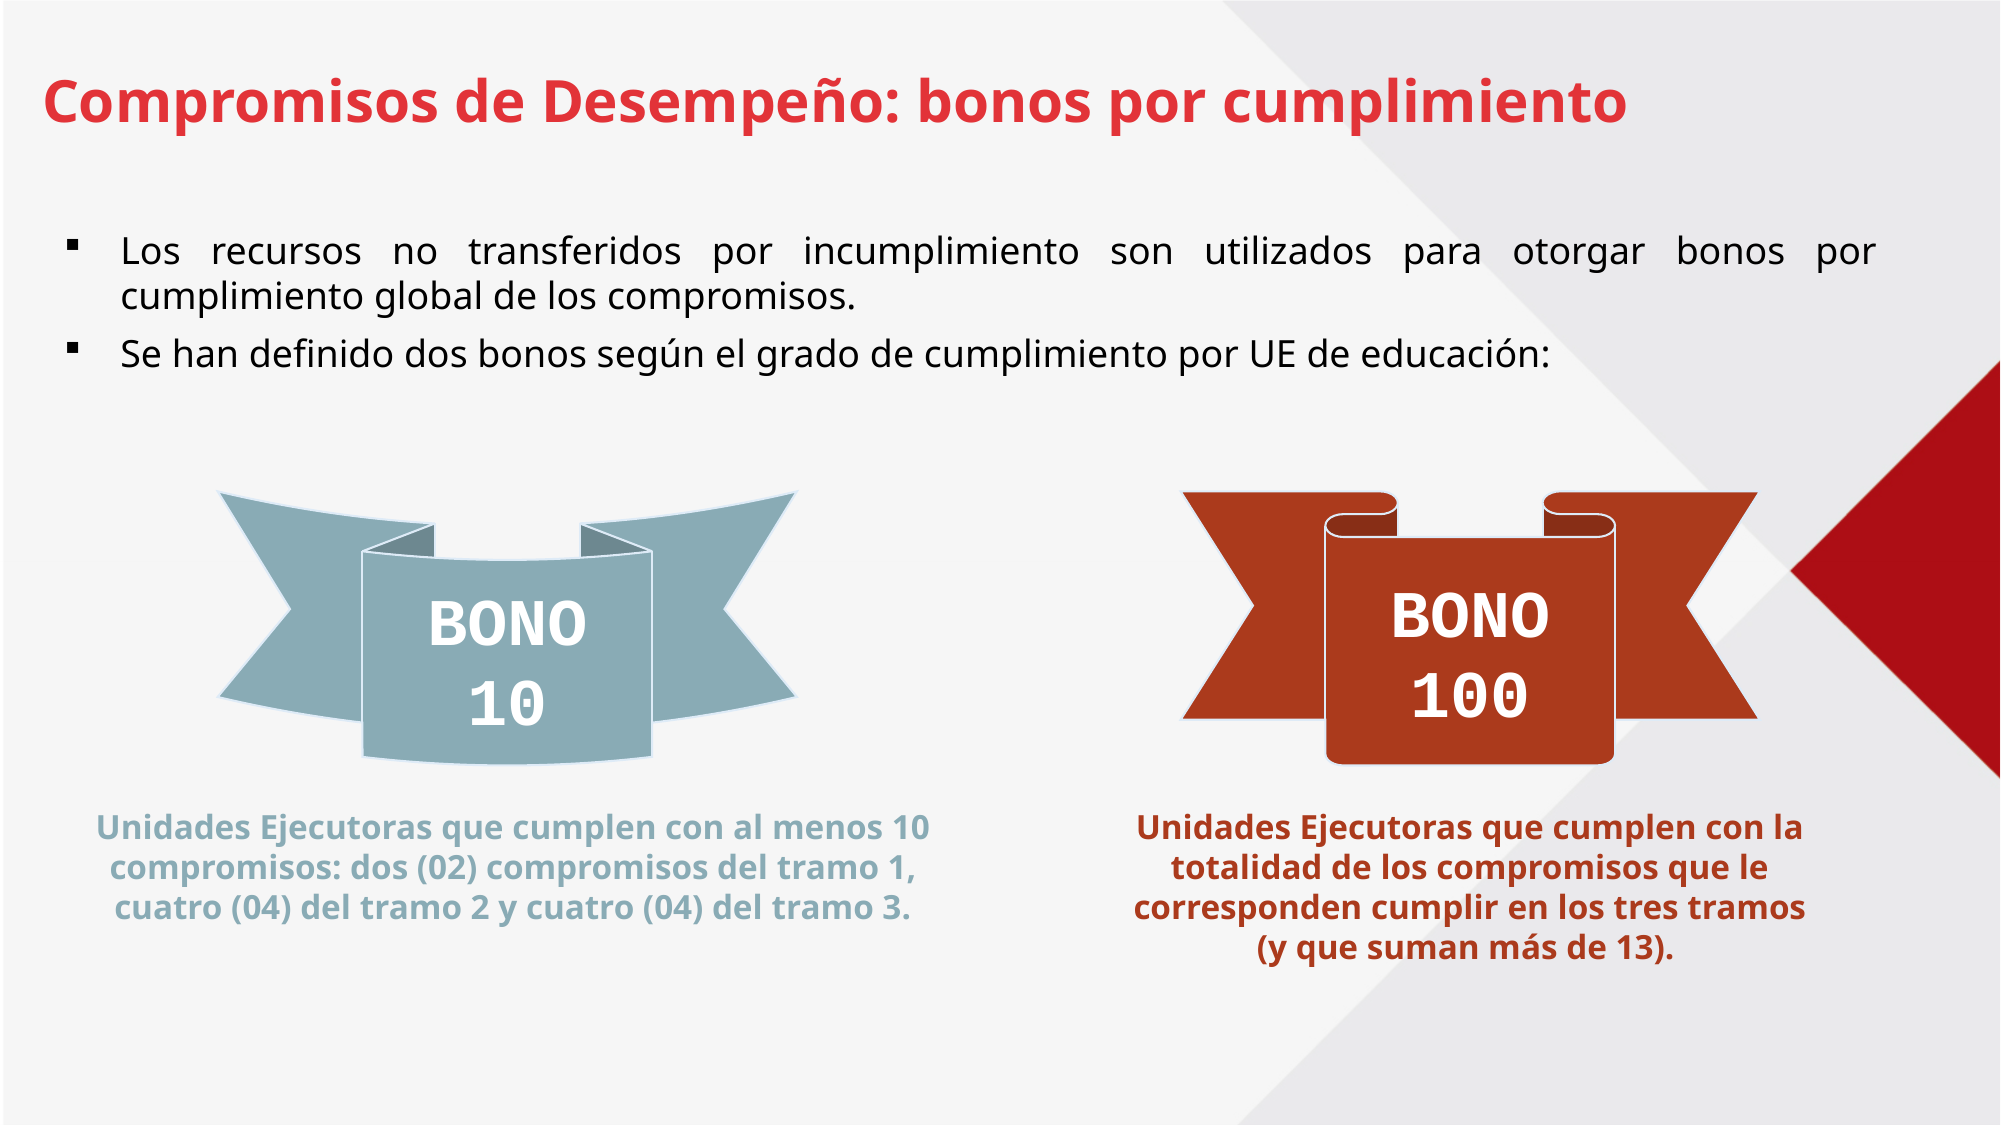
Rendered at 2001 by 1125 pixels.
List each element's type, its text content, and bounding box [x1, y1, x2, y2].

text_box BONO 10 [215, 489, 800, 767]
text_box Compromisos de Desempeño: bonos por cumplimiento [27, 48, 1990, 151]
text_box Unidades Ejecutoras que cumplen con al menos 10 compromisos: dos (02) compromisos del tramo 1, cuatro (04) del tramo 2 y cuatro (04) del tramo 3. [55, 798, 972, 934]
text_box Los recursos no transferidos por incumplimiento son utilizados para otorgar bonos por cumplimiento global de los compromisos. Se han definido dos bonos según el grado de cumplimiento por UE de educación: [49, 219, 1894, 1125]
text_box Unidades Ejecutoras que cumplen con la totalidad de los compromisos que le corresponden cumplir en los tres tramos (y que suman más de 13). [1108, 798, 1832, 974]
text_box BONO 100 [1178, 490, 1762, 767]
picture [0, 0, 2001, 1125]
